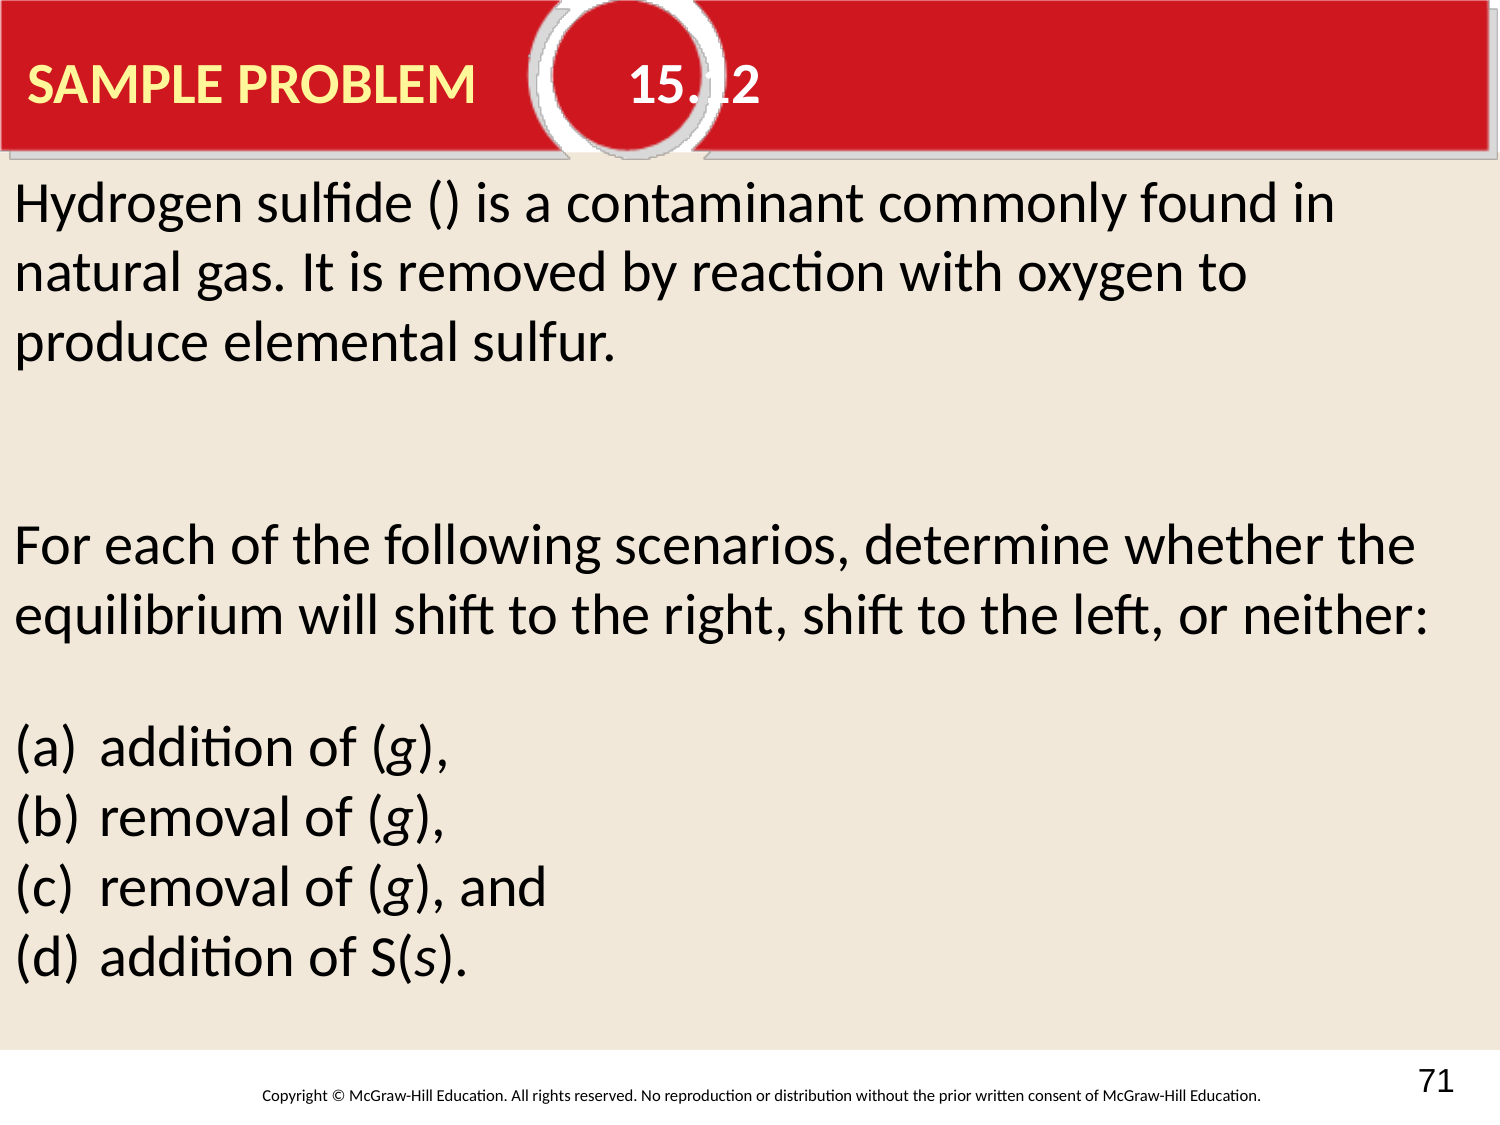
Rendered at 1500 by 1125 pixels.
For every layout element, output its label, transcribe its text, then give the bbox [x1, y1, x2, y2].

picture [0, 0, 1500, 162]
title SAMPLE PROBLEM 15.12 [12, 37, 1475, 125]
